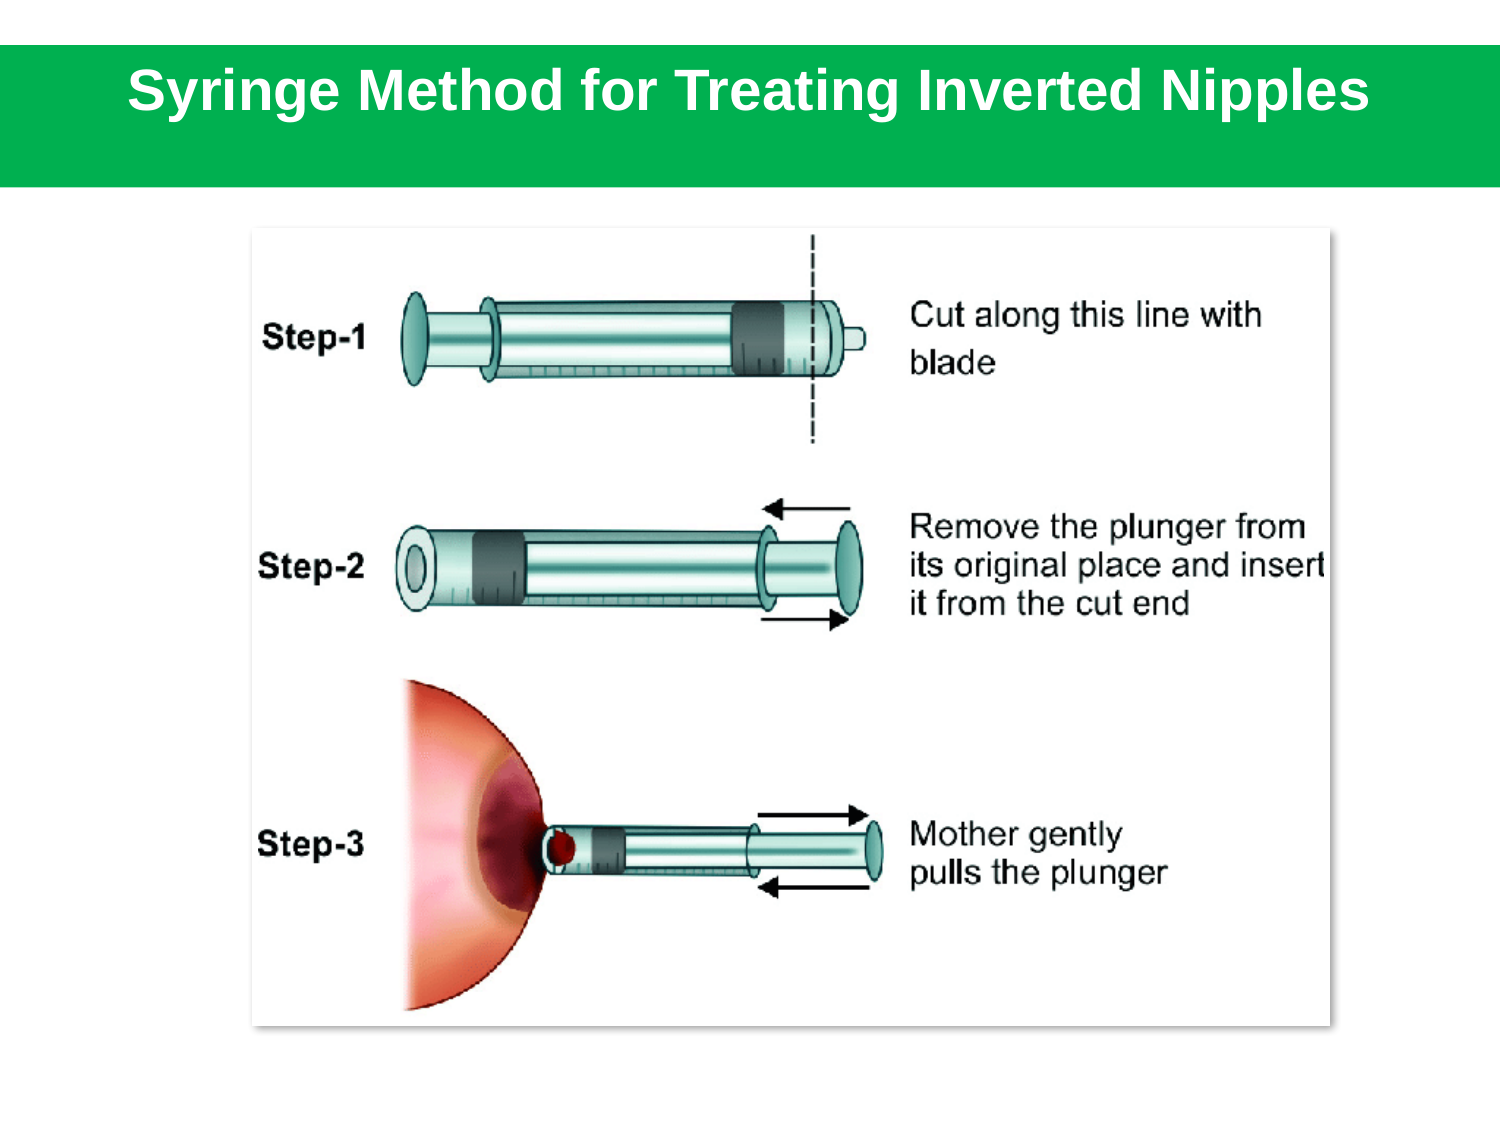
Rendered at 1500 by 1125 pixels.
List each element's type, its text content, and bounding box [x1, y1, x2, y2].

picture [257, 234, 1325, 1020]
title Syringe Method for Treating Inverted Nipples [0, 44, 1500, 188]
